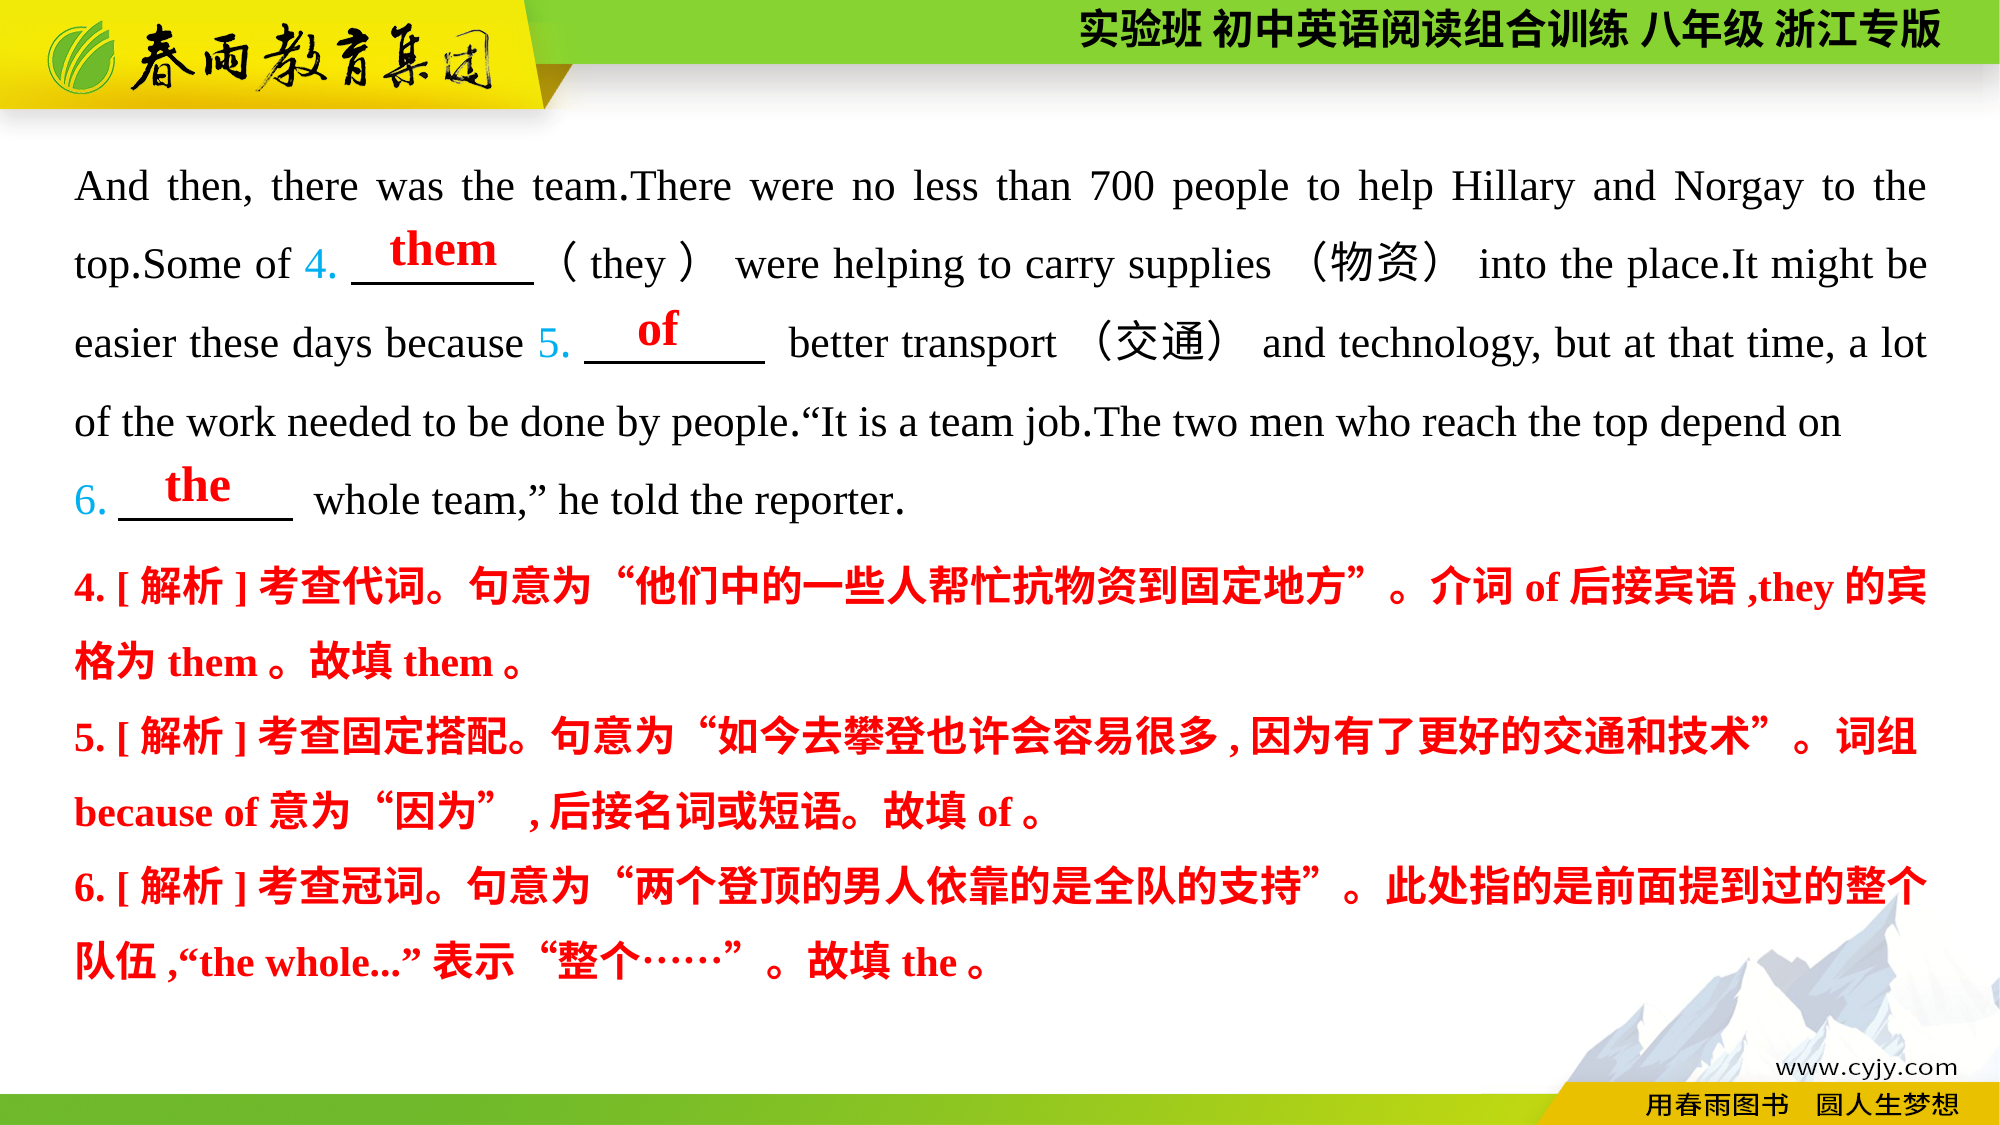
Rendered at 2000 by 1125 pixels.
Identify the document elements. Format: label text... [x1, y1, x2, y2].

text_box them [374, 208, 513, 283]
list And then, there was the team.There were no less than 700 people to help Hillary and Norgay to the top.Some of 4. （they）were helping to carry supplies（物资）into the place.It might be easier these days because 5. better transport（交通）and technology, but at that time, a lot of the work needed to be done by people.“It is a team job.The two men who reach the top depend on 6. whole team,” he told the reporter. [59, 122, 1944, 527]
text_box 4. [解析]考查代词。句意为“他们中的一些人帮忙抗物资到固定地方”。介词of后接宾语,they的宾格为them。故填them。 5. [解析]考查固定搭配。句意为“如今去攀登也许会容易很多,因为有了更好的交通和技术”。词组because of意为“因为”,后接名词或短语。故填of。 6. [解析]考查冠词。句意为“两个登顶的男人依靠的是全队的支持”。此处指的是前面提到过的整个队伍,“the whole...”表示“整个……”。故填the。 [59, 527, 1944, 993]
text_box of [622, 287, 694, 363]
picture [0, 0, 2000, 1125]
text_box the [149, 444, 247, 520]
